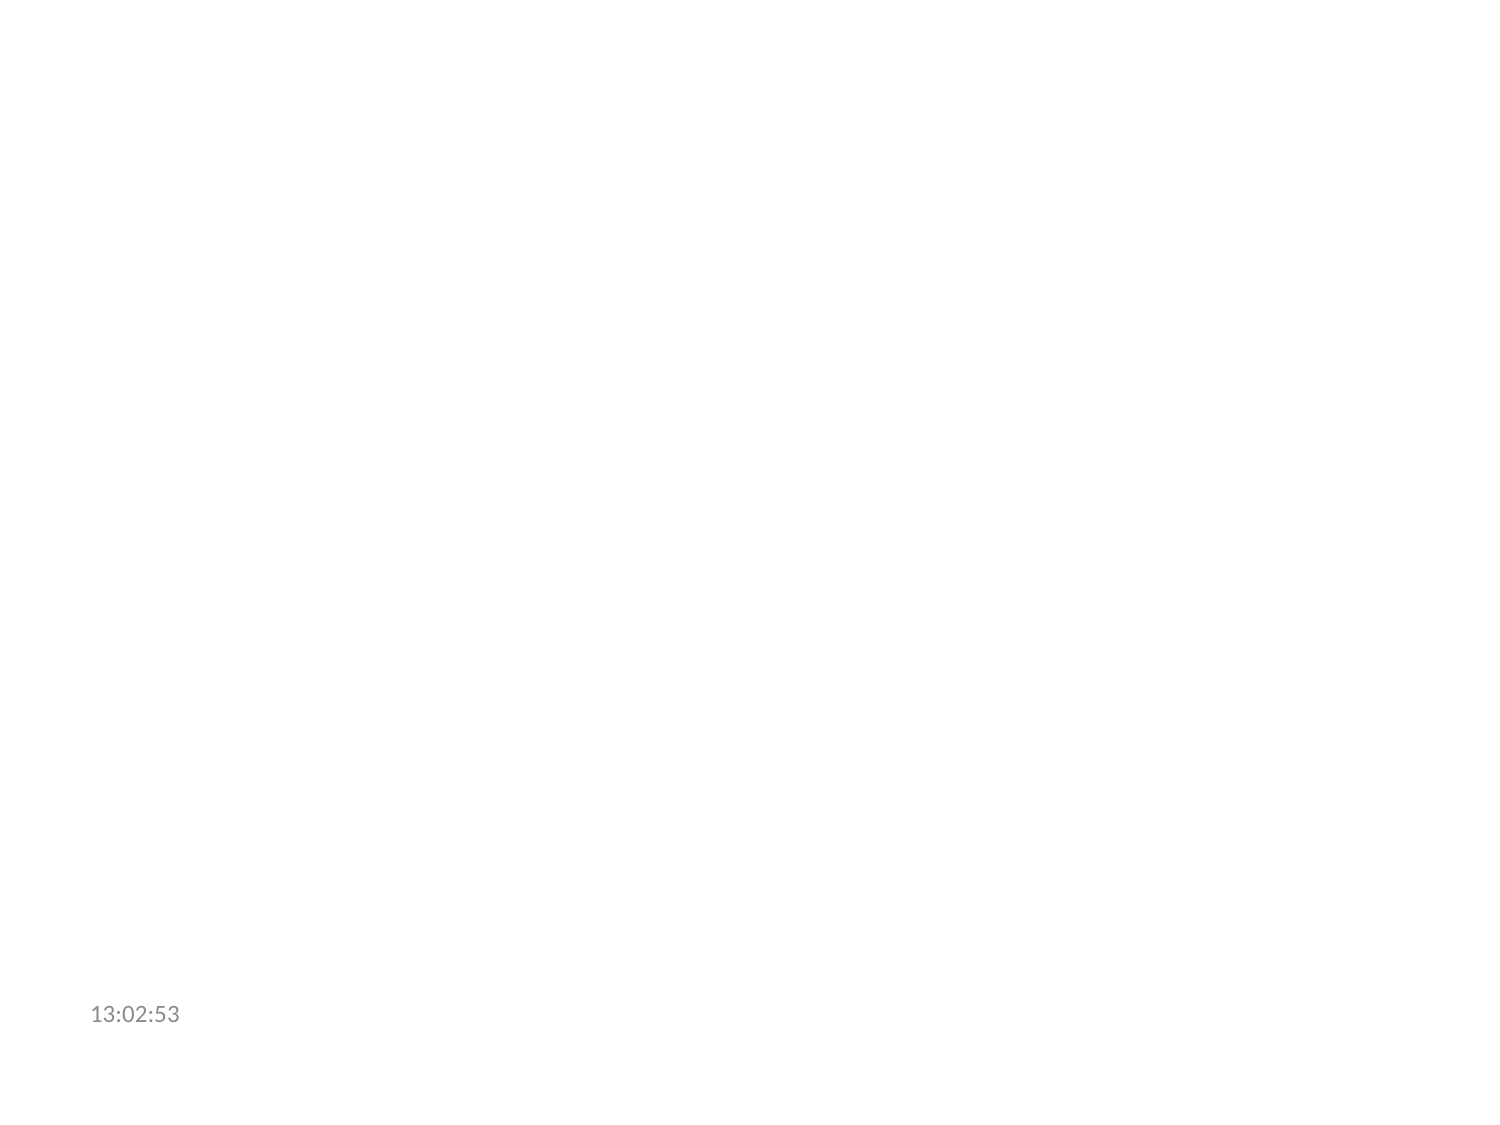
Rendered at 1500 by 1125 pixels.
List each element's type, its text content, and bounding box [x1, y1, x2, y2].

text_box 15:35:09 [75, 982, 425, 1043]
